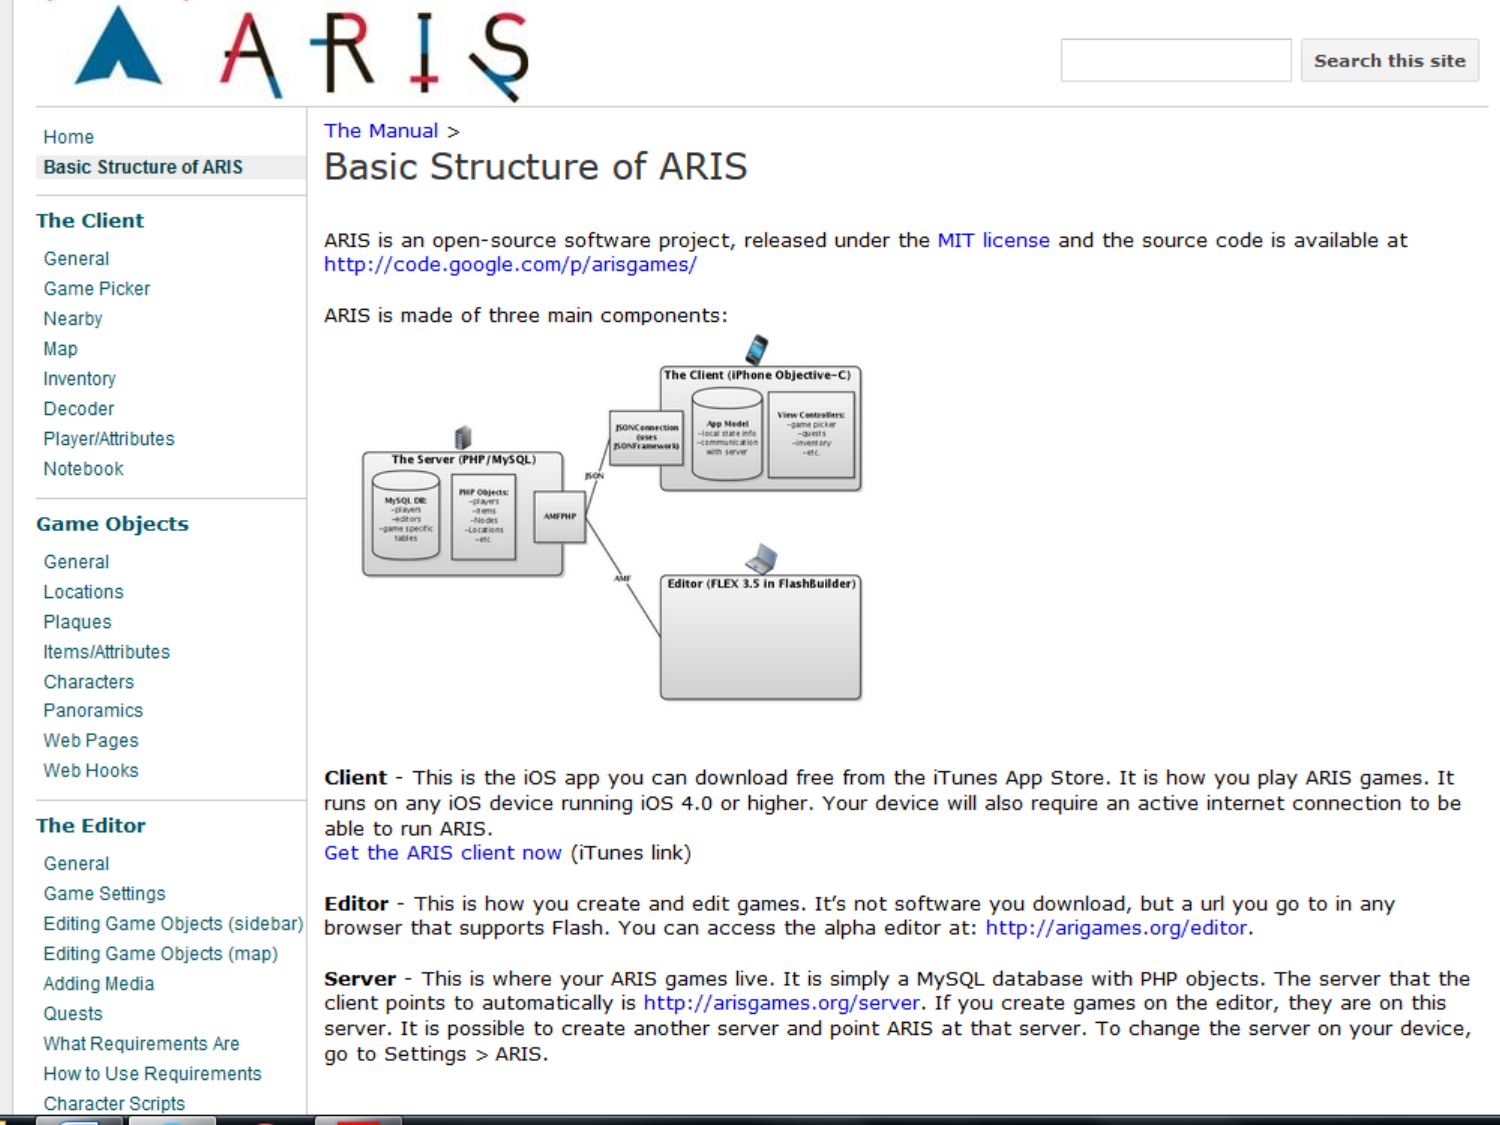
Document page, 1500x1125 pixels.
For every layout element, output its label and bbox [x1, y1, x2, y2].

list [0, 0, 1500, 1125]
